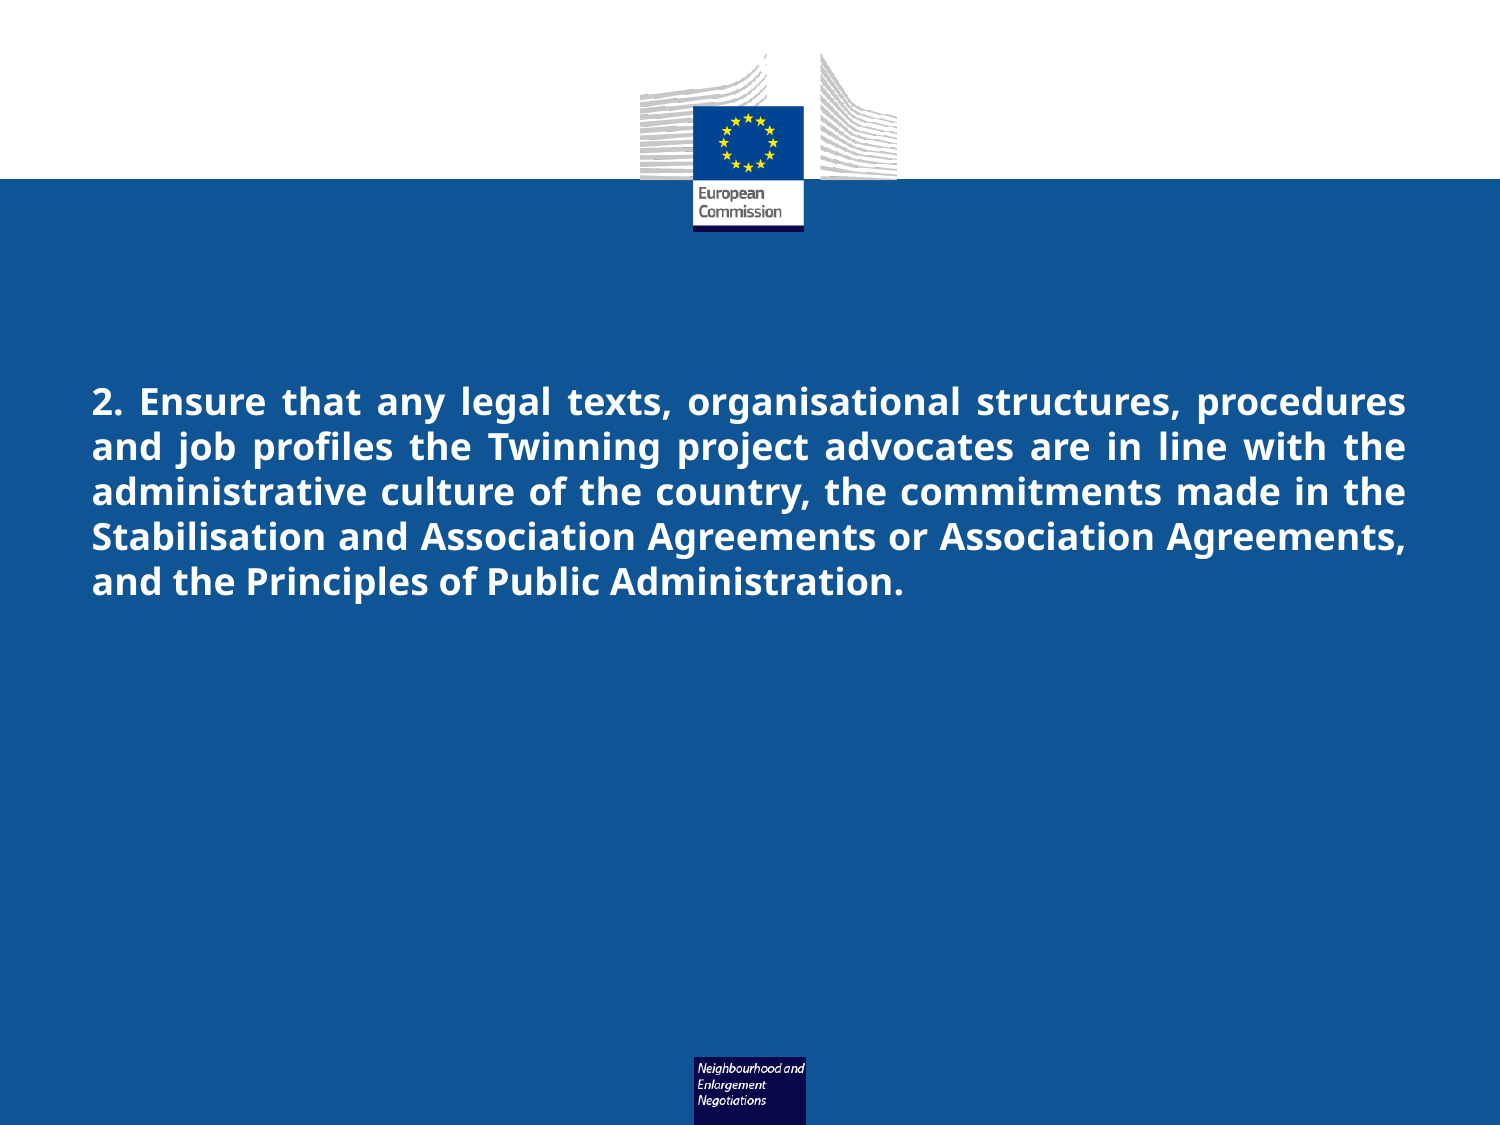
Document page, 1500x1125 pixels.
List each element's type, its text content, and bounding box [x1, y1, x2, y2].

list 2. Ensure that any legal texts, organisational structures, procedures and job profiles the Twinning project advocates are in line with the administrative culture of the country, the commitments made in the Stabilisation and Association Agreements or Association Agreements, and the Principles of Public Administration. [76, 160, 1424, 894]
picture [598, 102, 897, 160]
text_box Practical advice provided to RTAs [11, 7, 1447, 102]
picture [694, 1057, 806, 1125]
